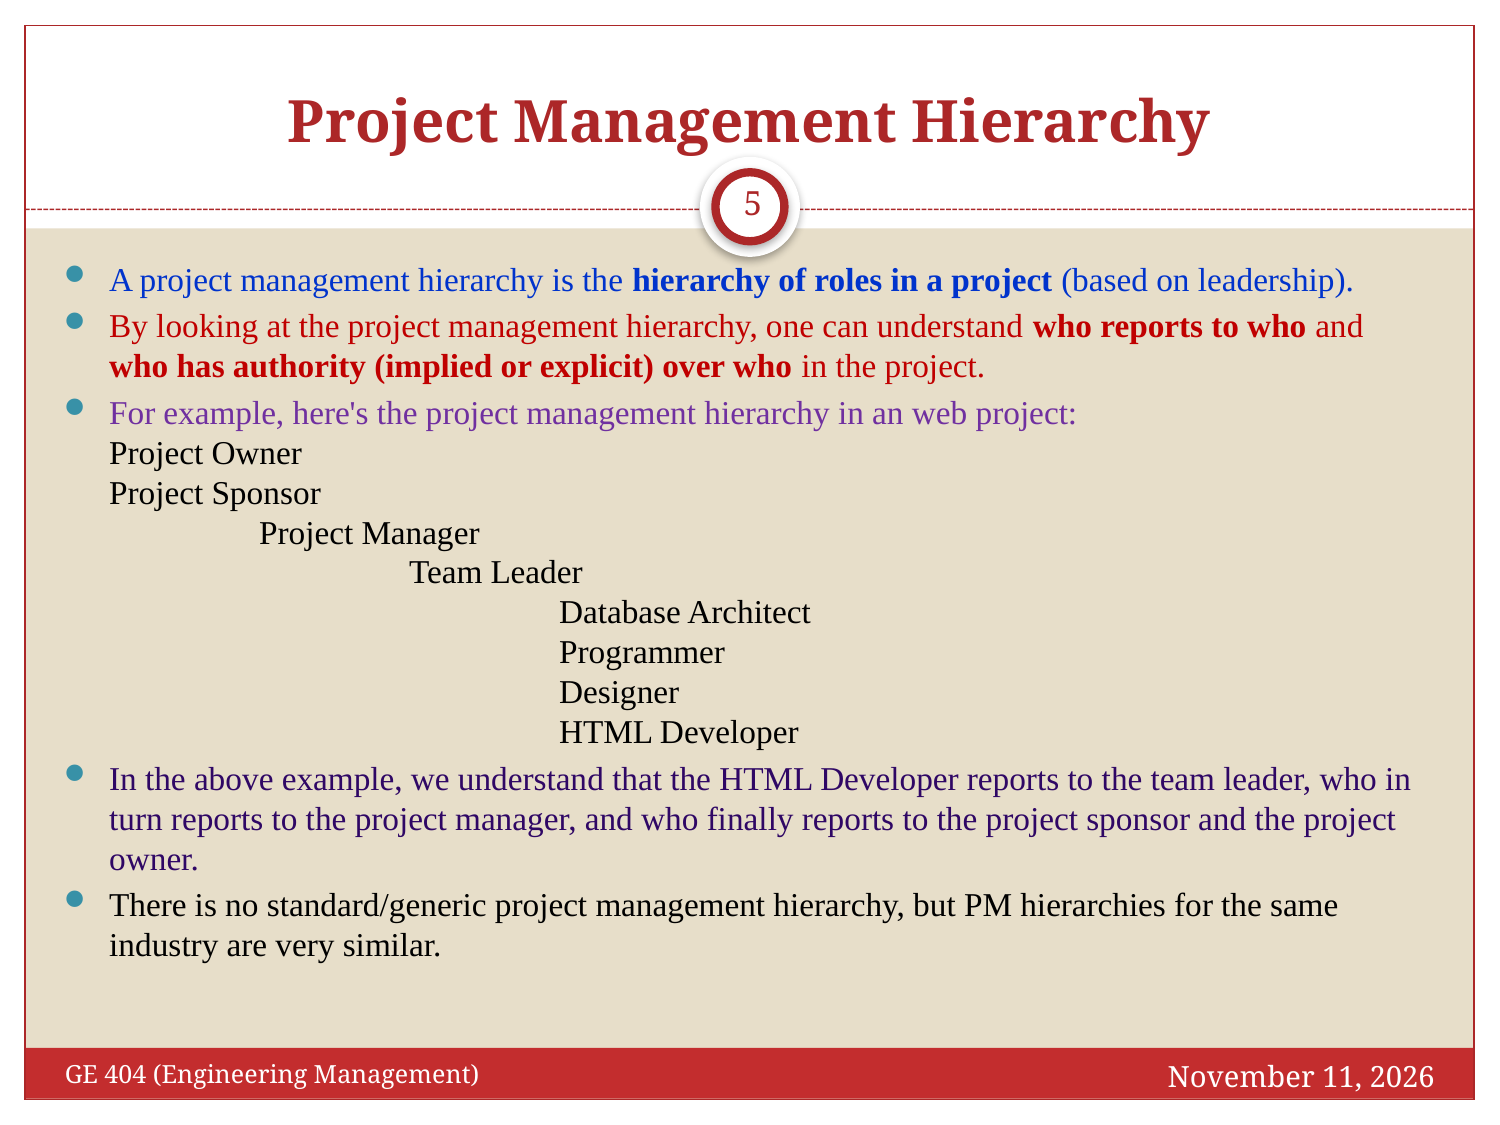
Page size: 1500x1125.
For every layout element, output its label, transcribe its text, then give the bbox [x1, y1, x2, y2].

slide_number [950, 1050, 1450, 1111]
list A project management hierarchy is the hierarchy of roles in a project (based on leadership). By looking at the project management hierarchy, one can understand who reports to who and who has authority (implied or explicit) over who in the project. For example, here's the project management hierarchy in an web project: Project Owner Project Sponsor Project Manager Team Leader Database Architect Programmer Designer HTML Developer In the above example, we understand that the HTML Developer reports to the team leader, who in turn reports to the project manager, and who finally reports to the project sponsor and the project owner. There is no standard/generic project management hierarchy, but PM hierarchies for the same industry are very similar. [49, 250, 1445, 1001]
footer GE 404 (Engineering Management) [50, 1051, 638, 1112]
slide_number 5 [715, 168, 791, 241]
title Project Management Hierarchy [49, 37, 1450, 162]
